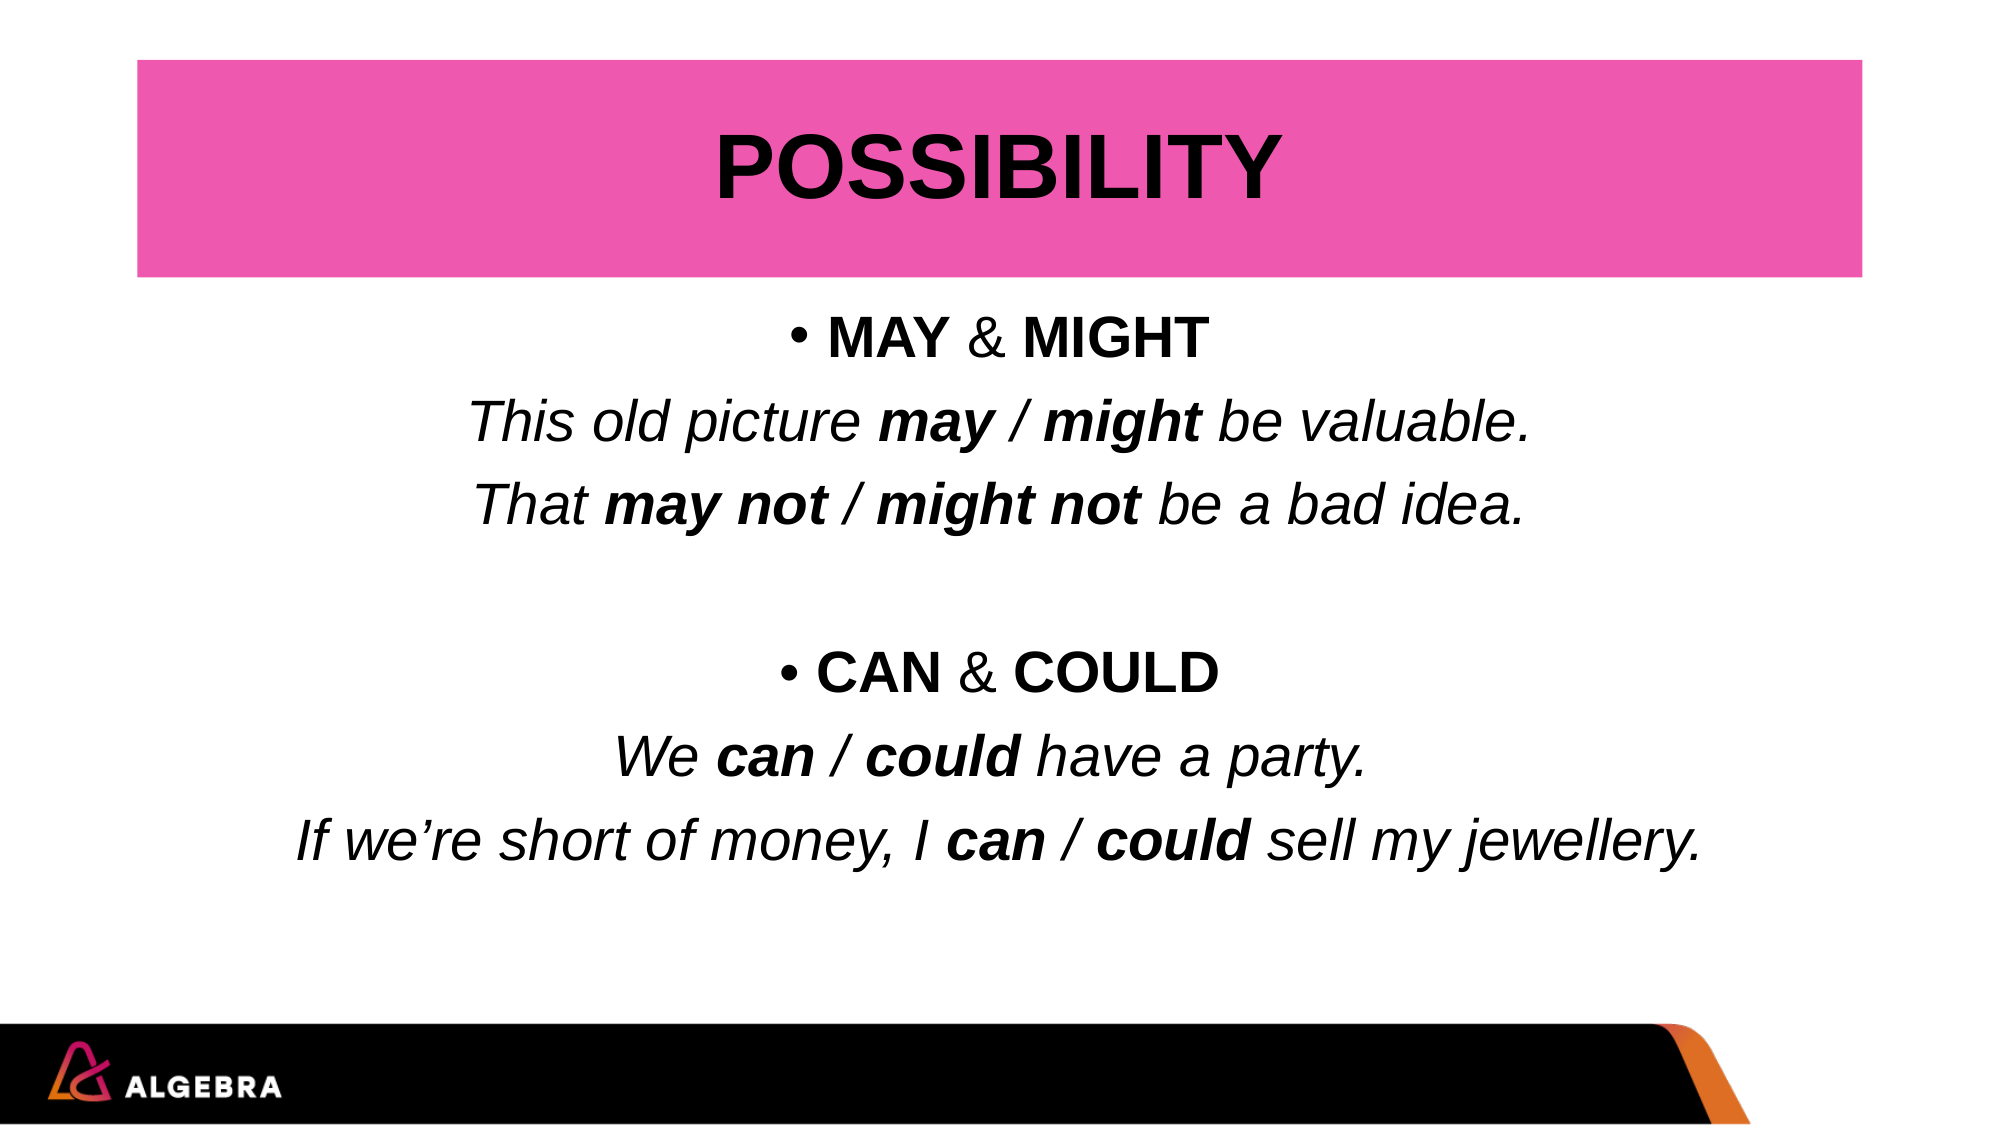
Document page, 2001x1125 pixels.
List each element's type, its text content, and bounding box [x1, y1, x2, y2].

list MAY & MIGHT This old picture may / might be valuable. That may not / might not be a bad idea. • CAN & COULD We can / could have a party. If we’re short of money, I can / could sell my jewellery. [137, 299, 1863, 1014]
picture [0, 1023, 1958, 1125]
title POSSIBILITY [137, 59, 1863, 278]
